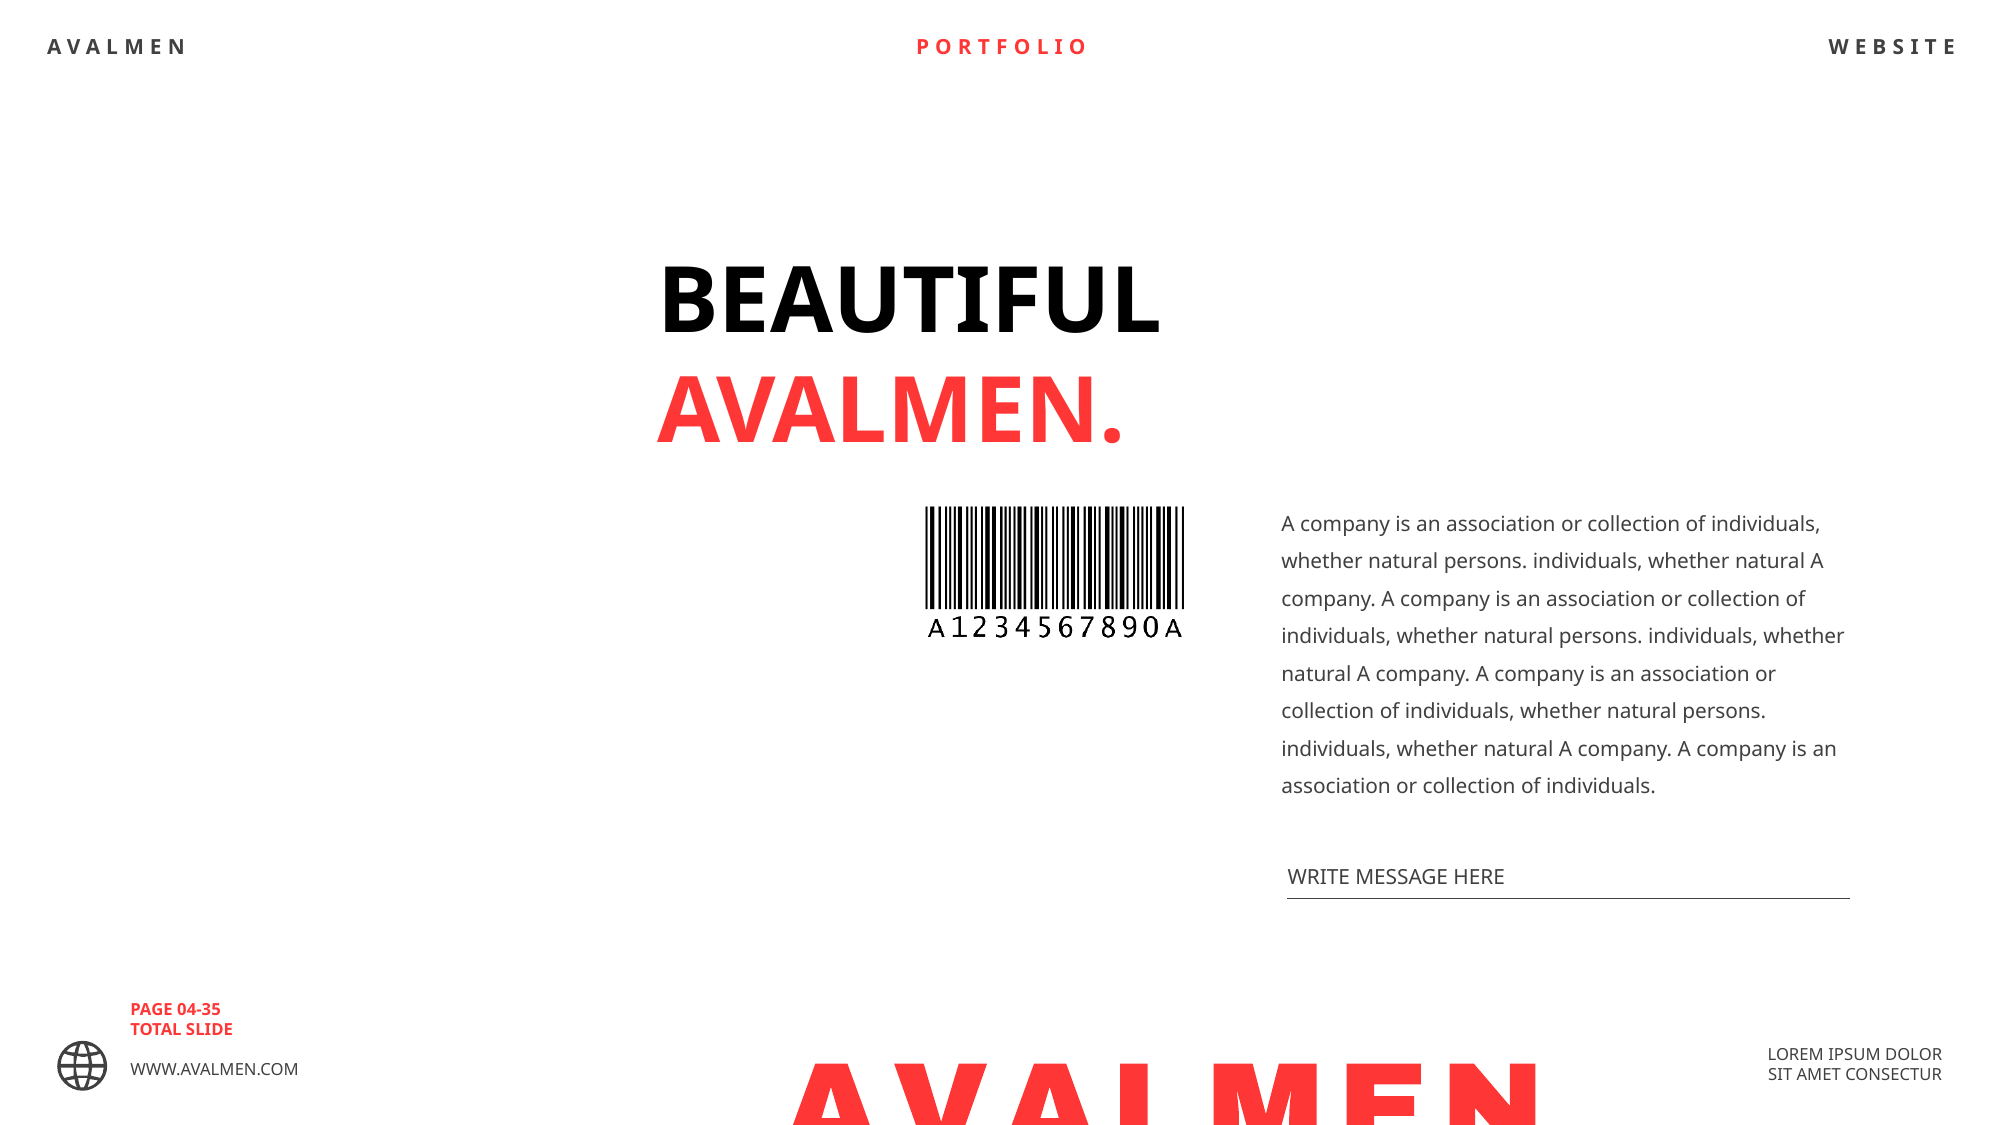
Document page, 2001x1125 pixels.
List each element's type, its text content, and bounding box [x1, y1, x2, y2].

text_box LOREM IPSUM DOLOR SIT AMET CONSECTUR [1731, 1036, 1958, 1091]
text_box PORTFOLIO [893, 25, 1109, 71]
text_box [792, 1063, 870, 1125]
text_box BEAUTIFUL AVALMEN. [765, 233, 1350, 469]
picture [904, 485, 1205, 658]
picture [174, 210, 765, 915]
text_box [1449, 1063, 1536, 1125]
text_box [894, 1063, 988, 1125]
text_box [1346, 1063, 1421, 1125]
text_box [1120, 1063, 1148, 1125]
text_box AVALMEN [32, 25, 236, 71]
text_box WRITE MESSAGE HERE [1272, 856, 1523, 897]
text_box WEBSITE [1766, 25, 1970, 71]
text_box [1011, 1063, 1089, 1125]
text_box [1213, 1063, 1317, 1125]
text_box A company is an association or collection of individuals, whether natural persons. individuals, whether natural A company. A company is an association or collection of individuals, whether natural persons. individuals, whether natural A company. A company is an association or collection of individuals, whether natural persons. individuals, whether natural A company. A company is an association or collection of individuals. [1266, 490, 1884, 578]
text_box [57, 991, 341, 1101]
